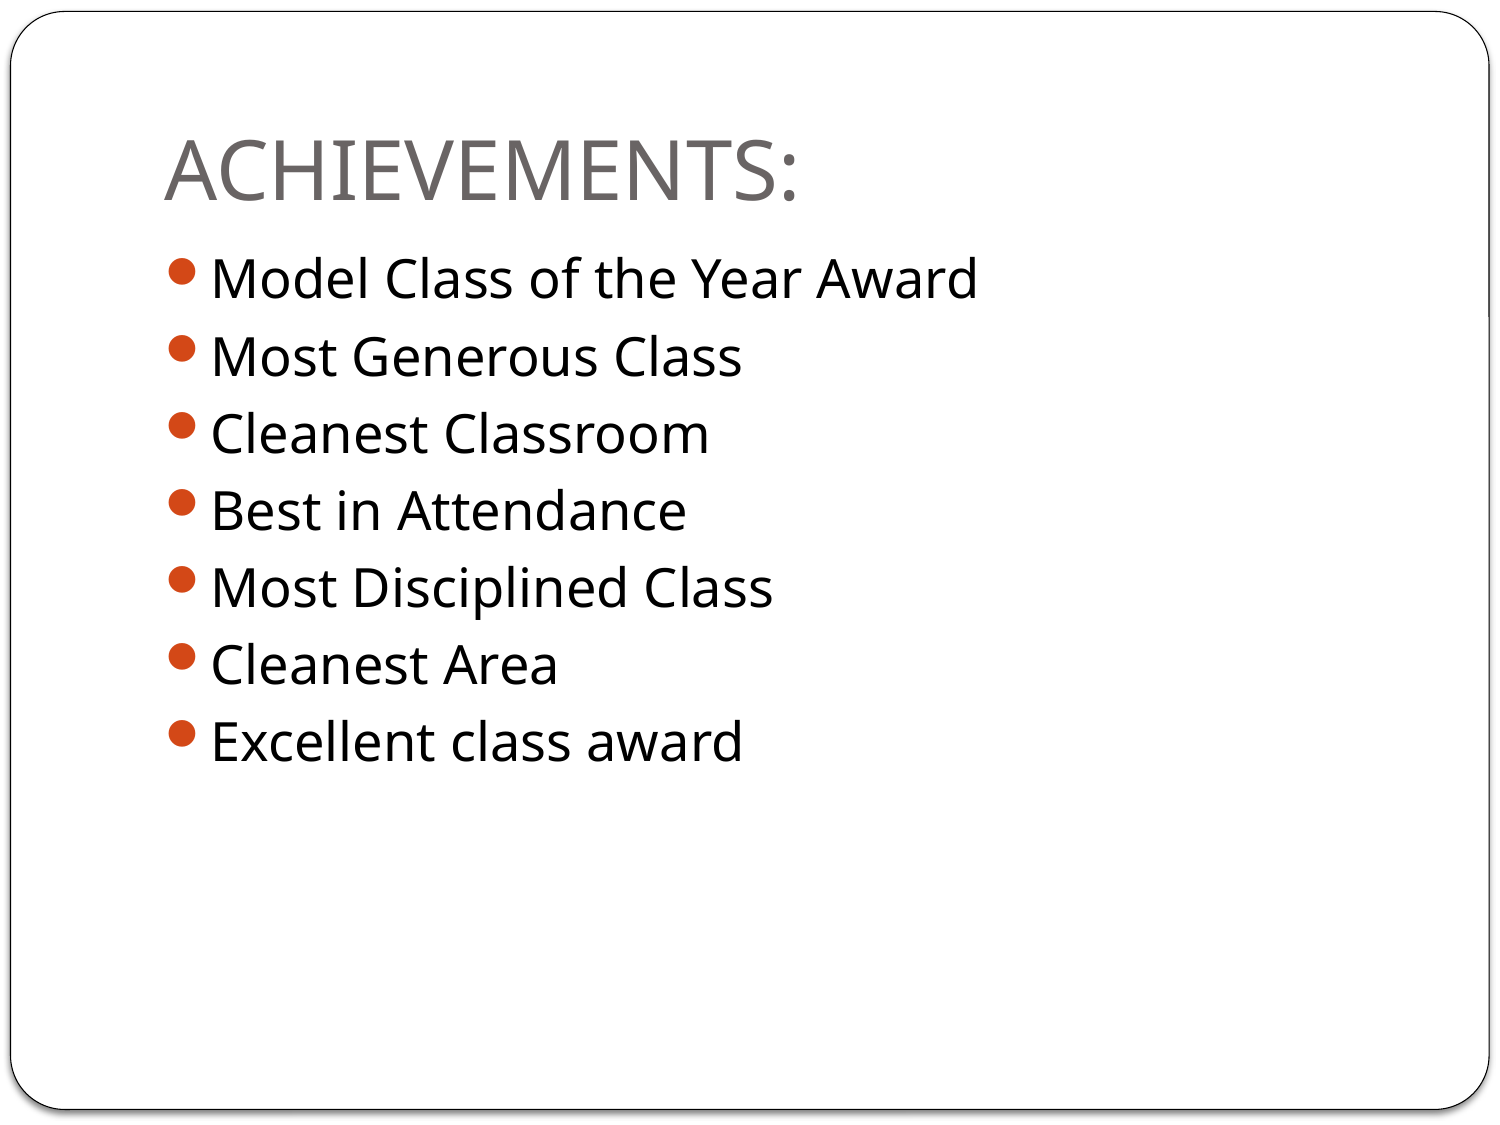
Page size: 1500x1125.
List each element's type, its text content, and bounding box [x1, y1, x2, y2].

title ACHIEVEMENTS: [150, 45, 1425, 233]
list Model Class of the Year Award Most Generous Class Cleanest Classroom Best in Attendance Most Disciplined Class Cleanest Area Excellent class award [150, 237, 1425, 988]
